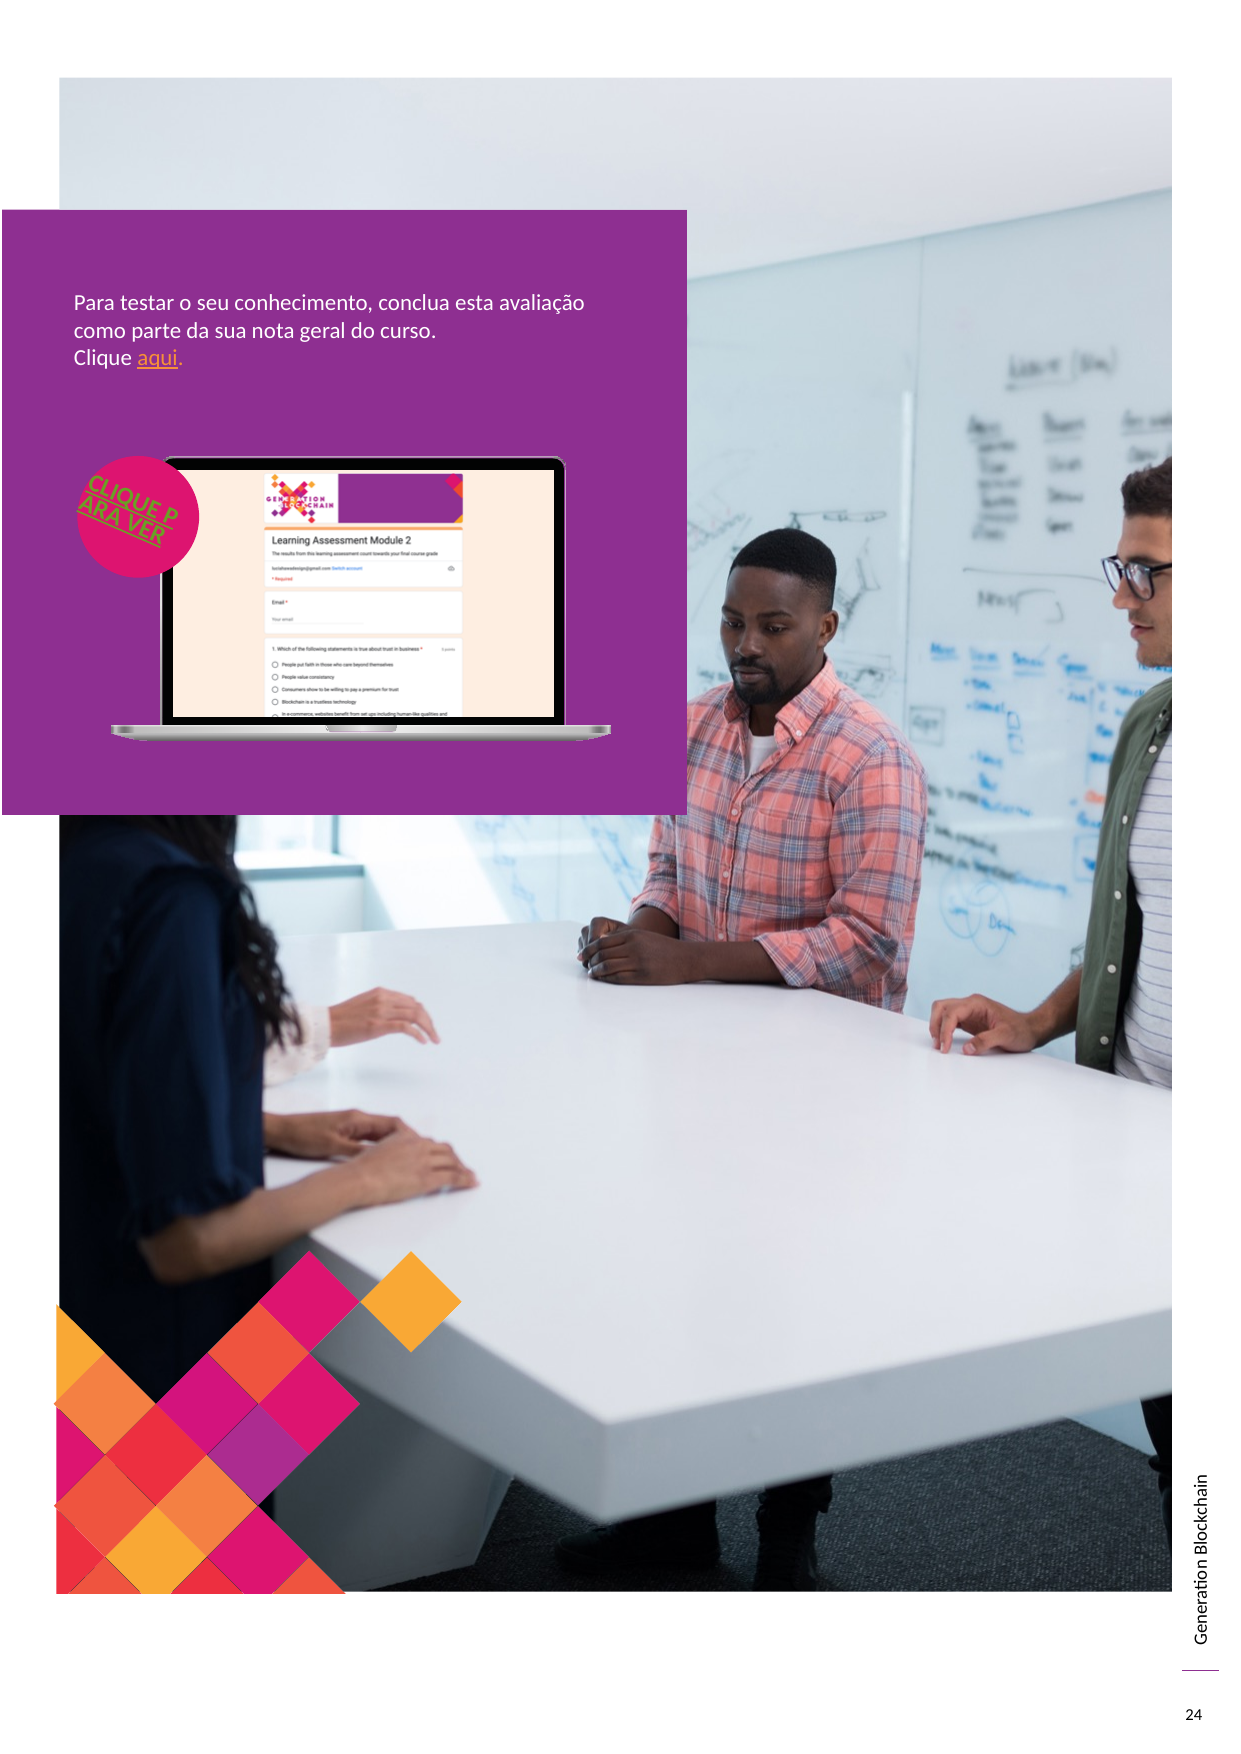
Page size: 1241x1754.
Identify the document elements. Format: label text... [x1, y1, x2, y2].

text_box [64, 455, 200, 578]
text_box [111, 456, 611, 741]
slide_number 59 [1170, 1692, 1229, 1736]
picture [59, 77, 1172, 1592]
